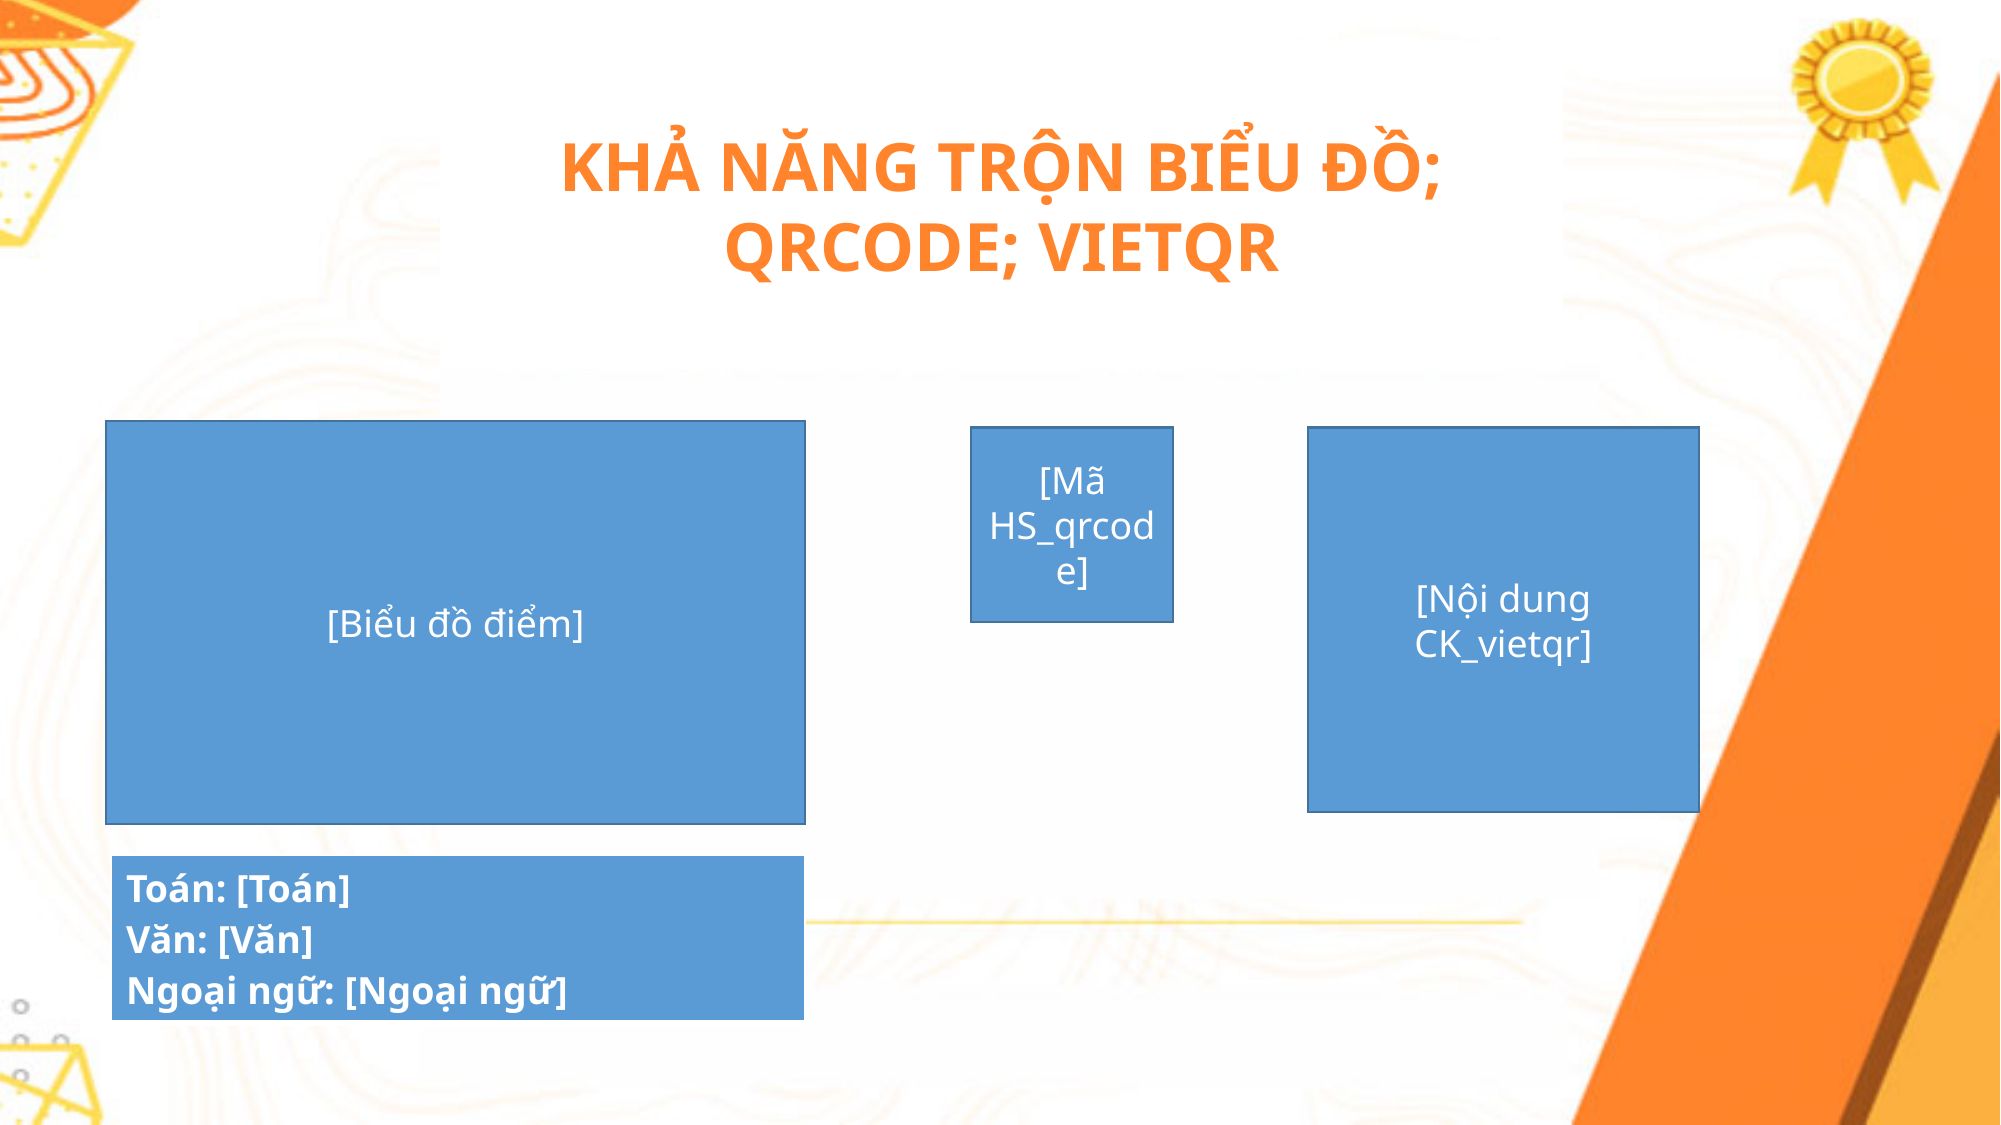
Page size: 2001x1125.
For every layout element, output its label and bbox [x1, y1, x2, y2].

list [0, 0, 2000, 1125]
